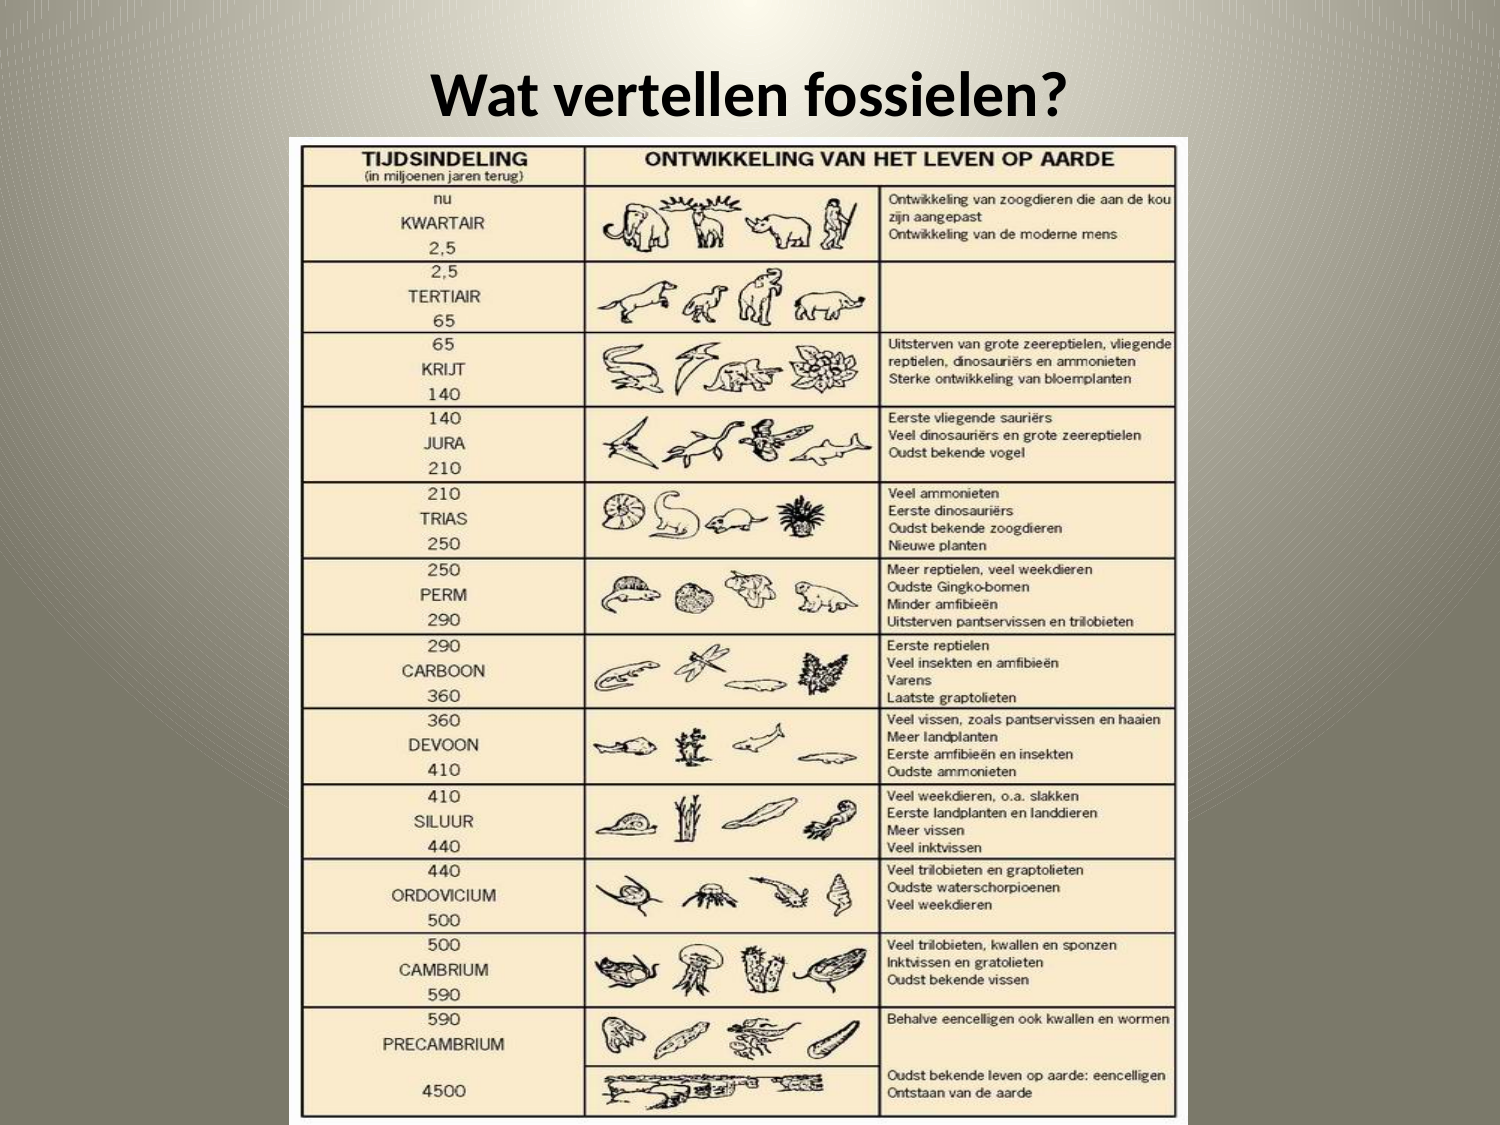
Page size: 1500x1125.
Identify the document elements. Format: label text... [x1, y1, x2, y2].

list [288, 136, 1188, 1125]
title Wat vertellen fossielen? [75, 45, 1425, 138]
